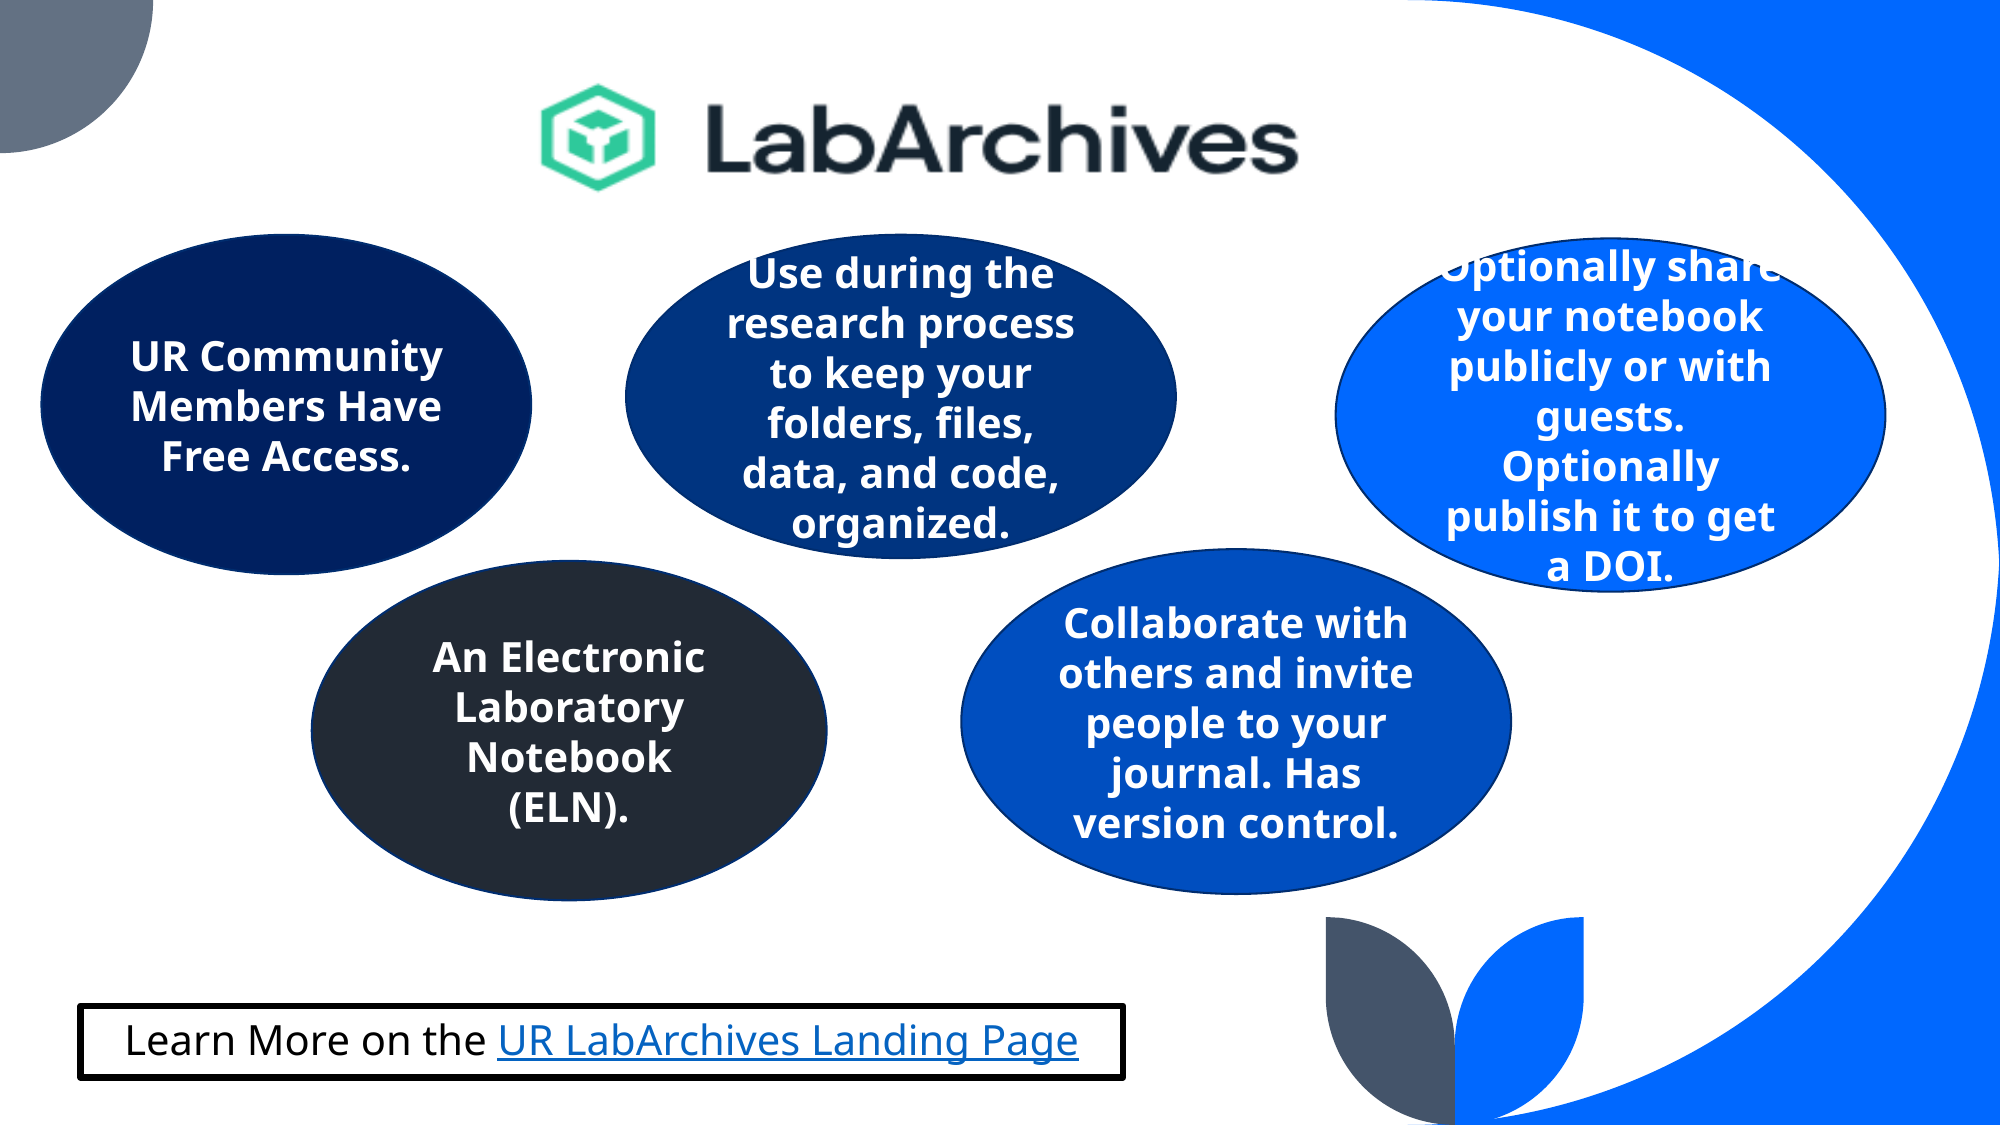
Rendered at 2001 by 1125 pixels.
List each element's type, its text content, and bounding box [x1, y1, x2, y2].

text_box Learn More on the UR LabArchives Landing Page [80, 1005, 1124, 1078]
text_box Use during the research process to keep your folders, files, data, and code, organized. [625, 233, 1177, 560]
text_box Optionally share your notebook publicly or with guests. Optionally publish it to get a DOI. [1334, 237, 1887, 593]
text_box An Electronic Laboratory Notebook (ELN). [310, 559, 828, 902]
picture [512, 53, 1349, 221]
text_box UR Community Members Have Free Access. [40, 233, 533, 576]
text_box Collaborate with others and invite people to your journal. Has version control. [960, 548, 1513, 896]
